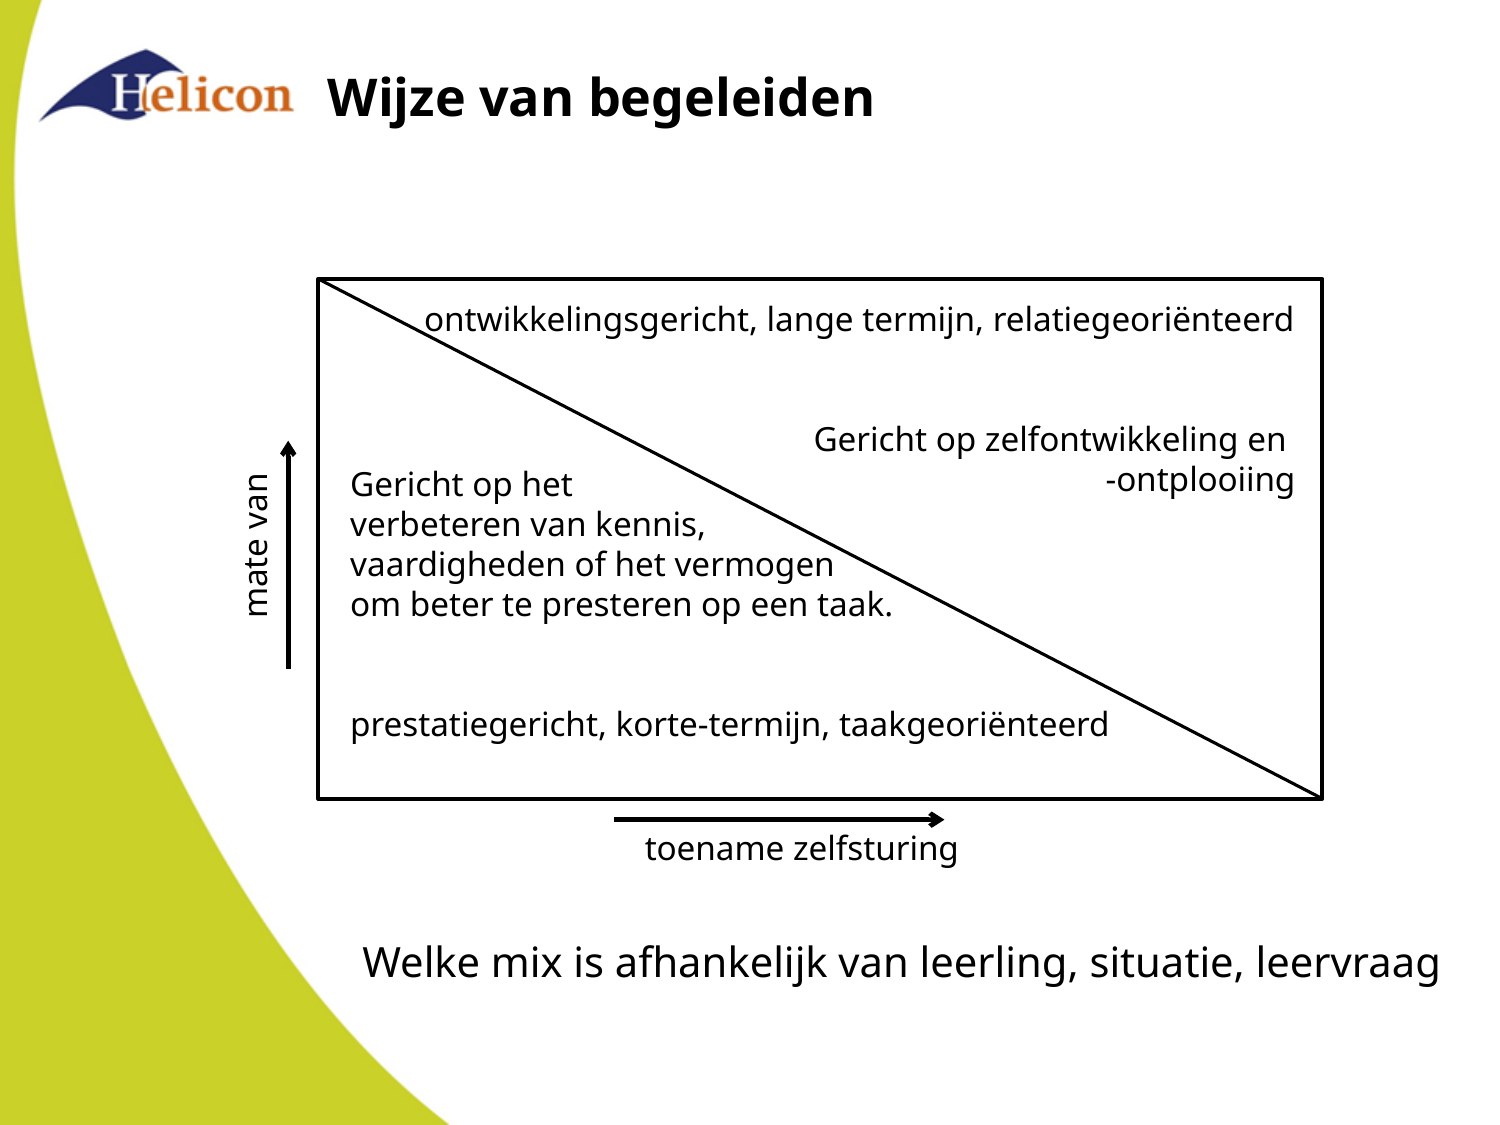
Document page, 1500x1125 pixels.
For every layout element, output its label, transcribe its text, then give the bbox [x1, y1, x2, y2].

text_box Wijze van begeleiden [312, 42, 1424, 149]
text_box toename zelfsturing [629, 819, 975, 875]
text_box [318, 278, 1323, 799]
picture [0, 0, 1500, 1125]
text_box mate van [226, 338, 282, 634]
text_box Welke mix is afhankelijk van leerling, situatie, leervraag [347, 928, 1483, 1035]
